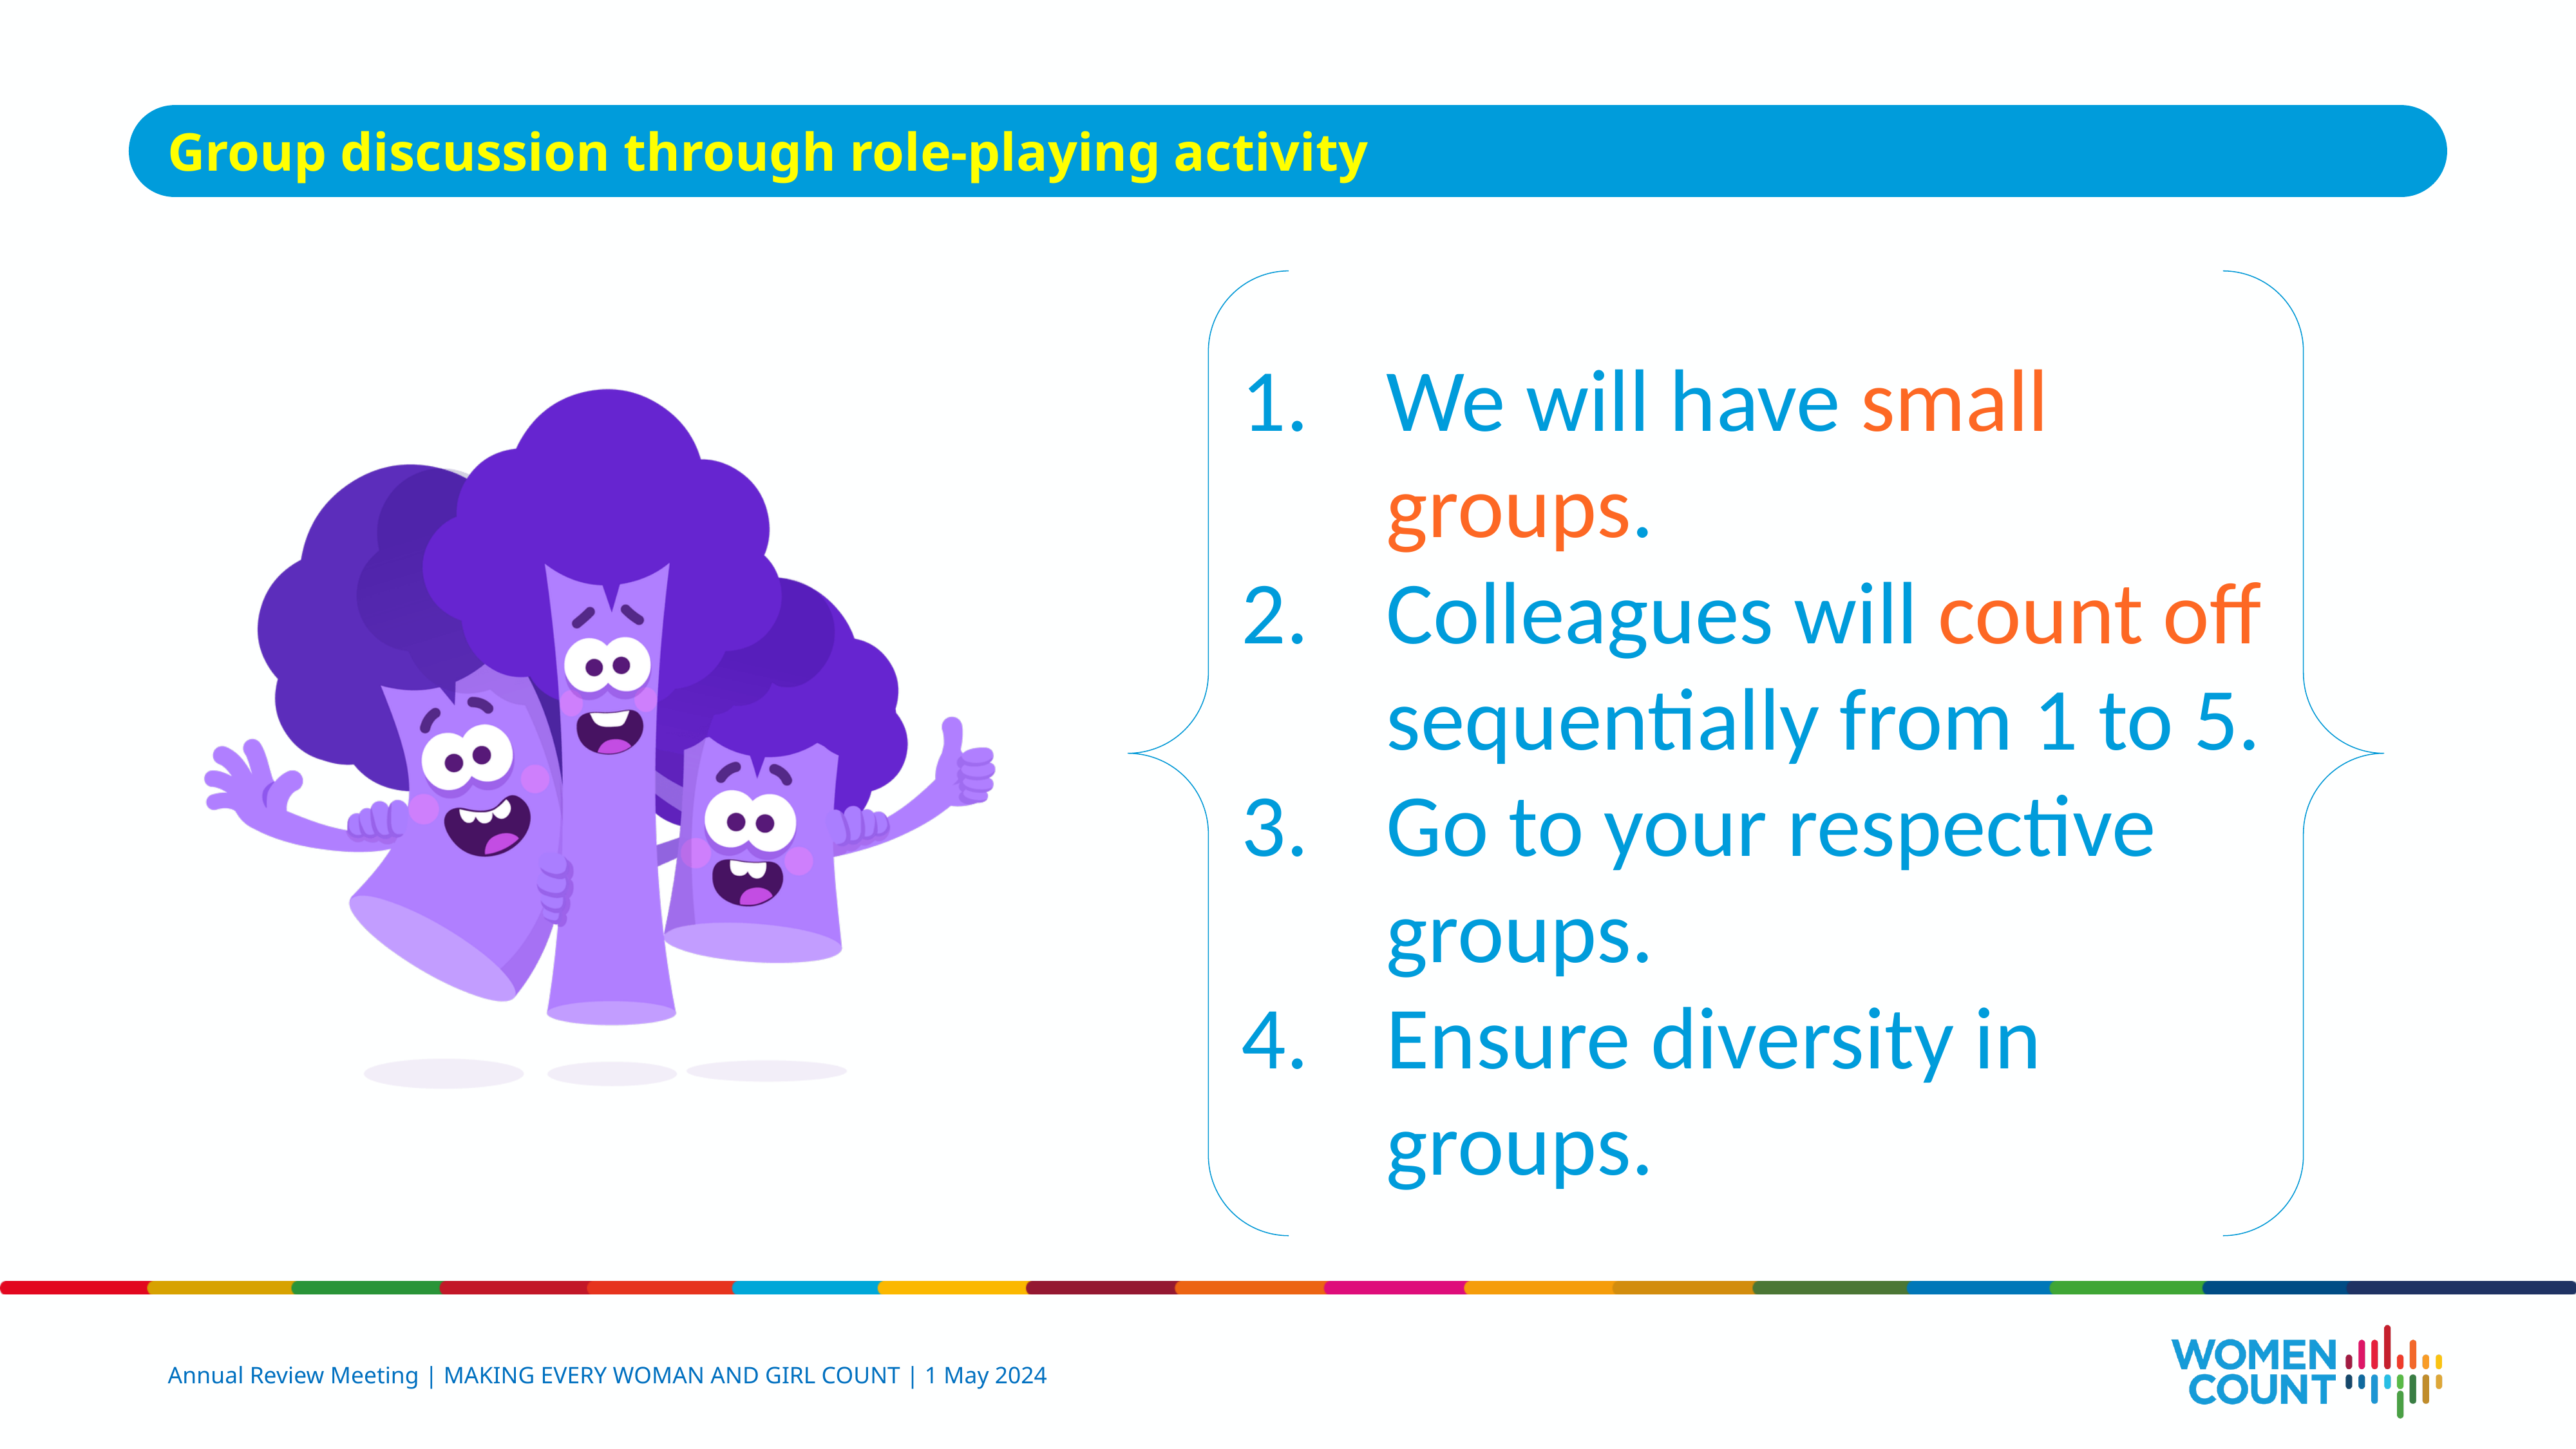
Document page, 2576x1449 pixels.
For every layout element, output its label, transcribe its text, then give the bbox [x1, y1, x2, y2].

list Group discussion through role-playing activity [167, 119, 2411, 182]
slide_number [167, 1360, 1542, 1388]
picture [192, 321, 1015, 1144]
text_box We will have small groups. Colleagues will count off sequentially from 1 to 5. Go to your respective groups. Ensure diversity in groups. [1127, 270, 2385, 1236]
